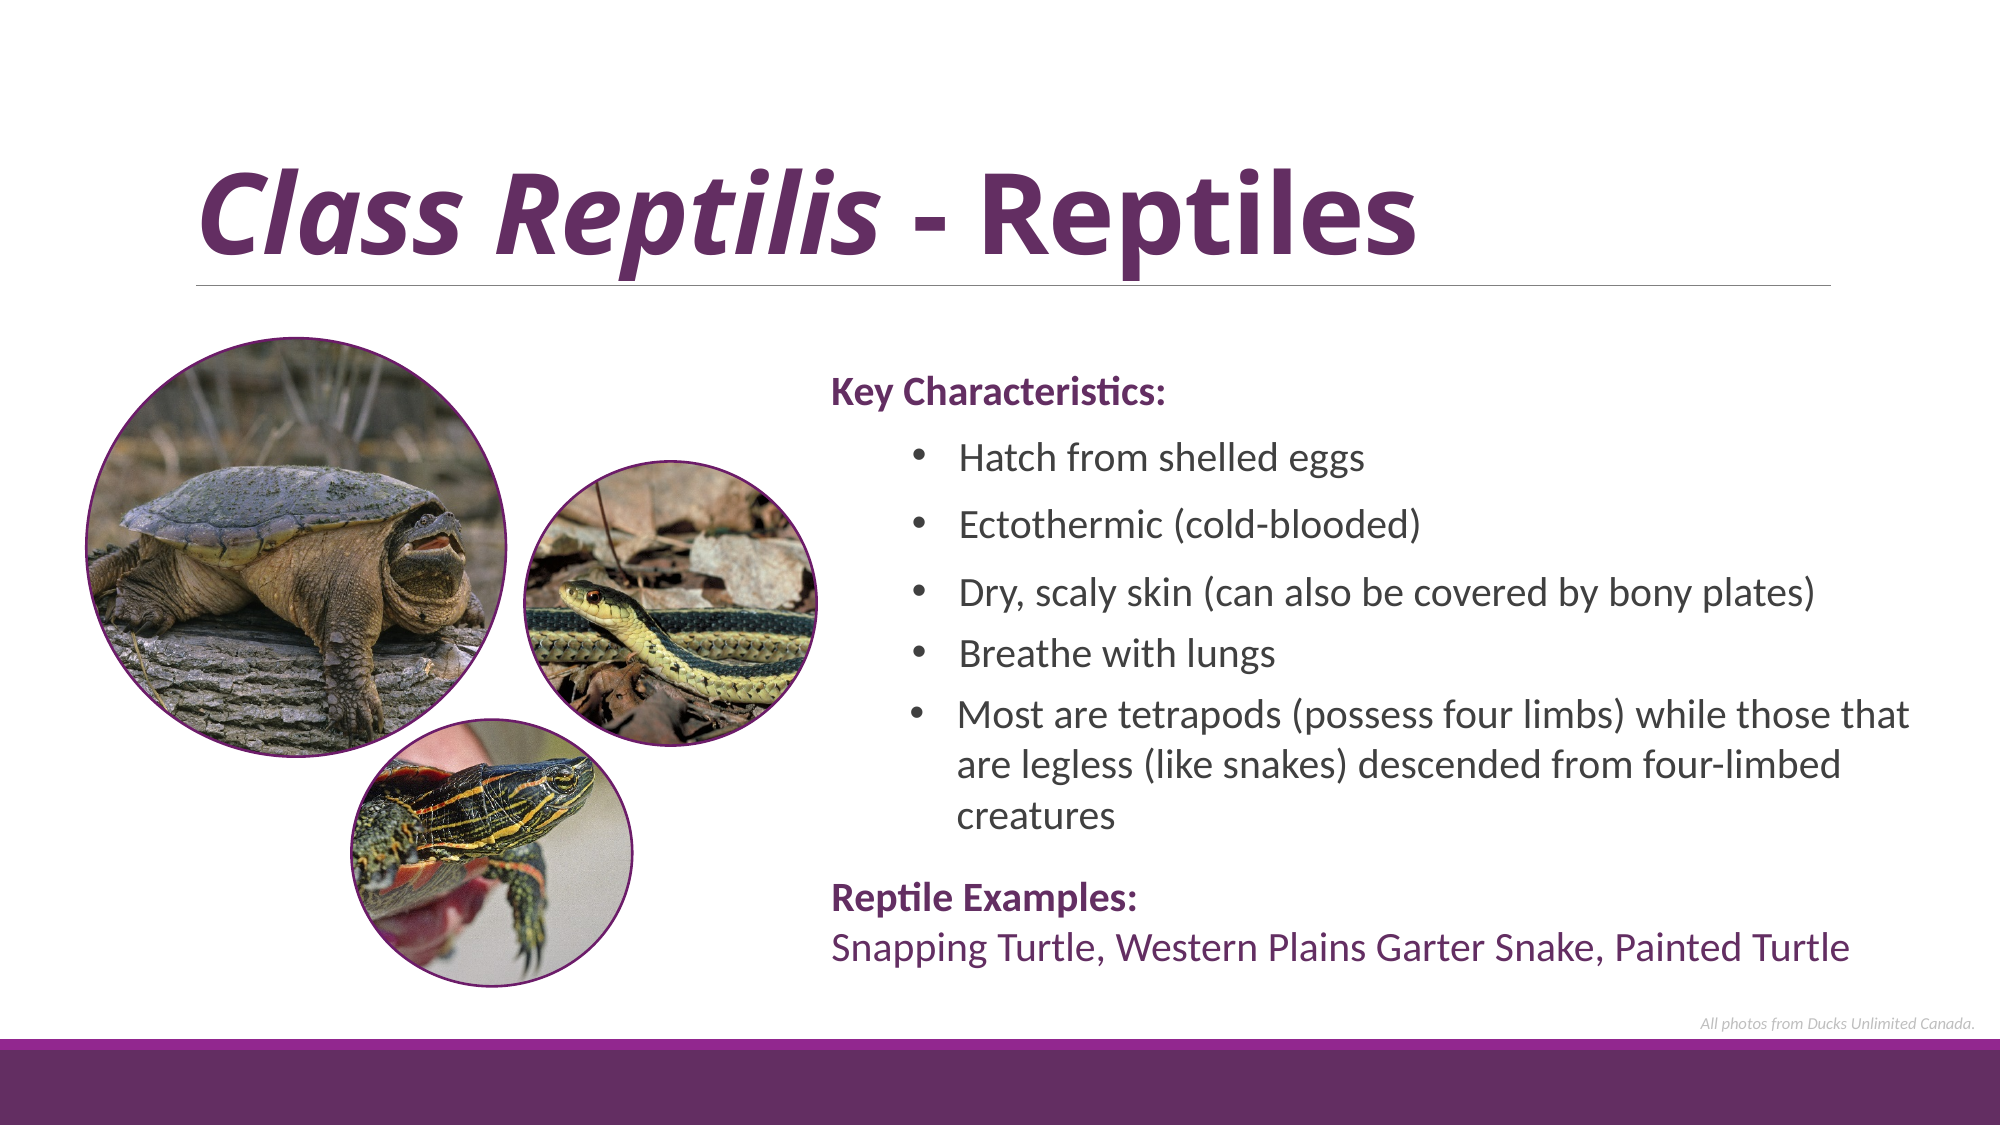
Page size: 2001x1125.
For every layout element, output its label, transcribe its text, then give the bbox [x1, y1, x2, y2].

text_box Snapping Turtle, Western Plains Garter Snake, Painted Turtle [816, 912, 1936, 978]
text_box All photos from Ducks Unlimited Canada. [1685, 1005, 2000, 1040]
text_box [350, 718, 634, 988]
text_box Reptile Examples: [816, 862, 1671, 928]
title Class Reptilis - Reptiles [180, 47, 1830, 285]
text_box [84, 336, 508, 758]
text_box Ectothermic (cold-blooded) [897, 489, 2000, 555]
text_box Most are tetrapods (possess four limbs) while those that are legless (like snakes) descended from four-limbed creatures [894, 679, 1929, 845]
text_box Breathe with lungs [897, 618, 1862, 684]
text_box Key Characteristics: [816, 356, 1659, 421]
text_box [523, 460, 818, 747]
text_box Hatch from shelled eggs [897, 421, 1845, 487]
text_box Dry, scaly skin (can also be covered by bony plates) [897, 557, 1974, 623]
